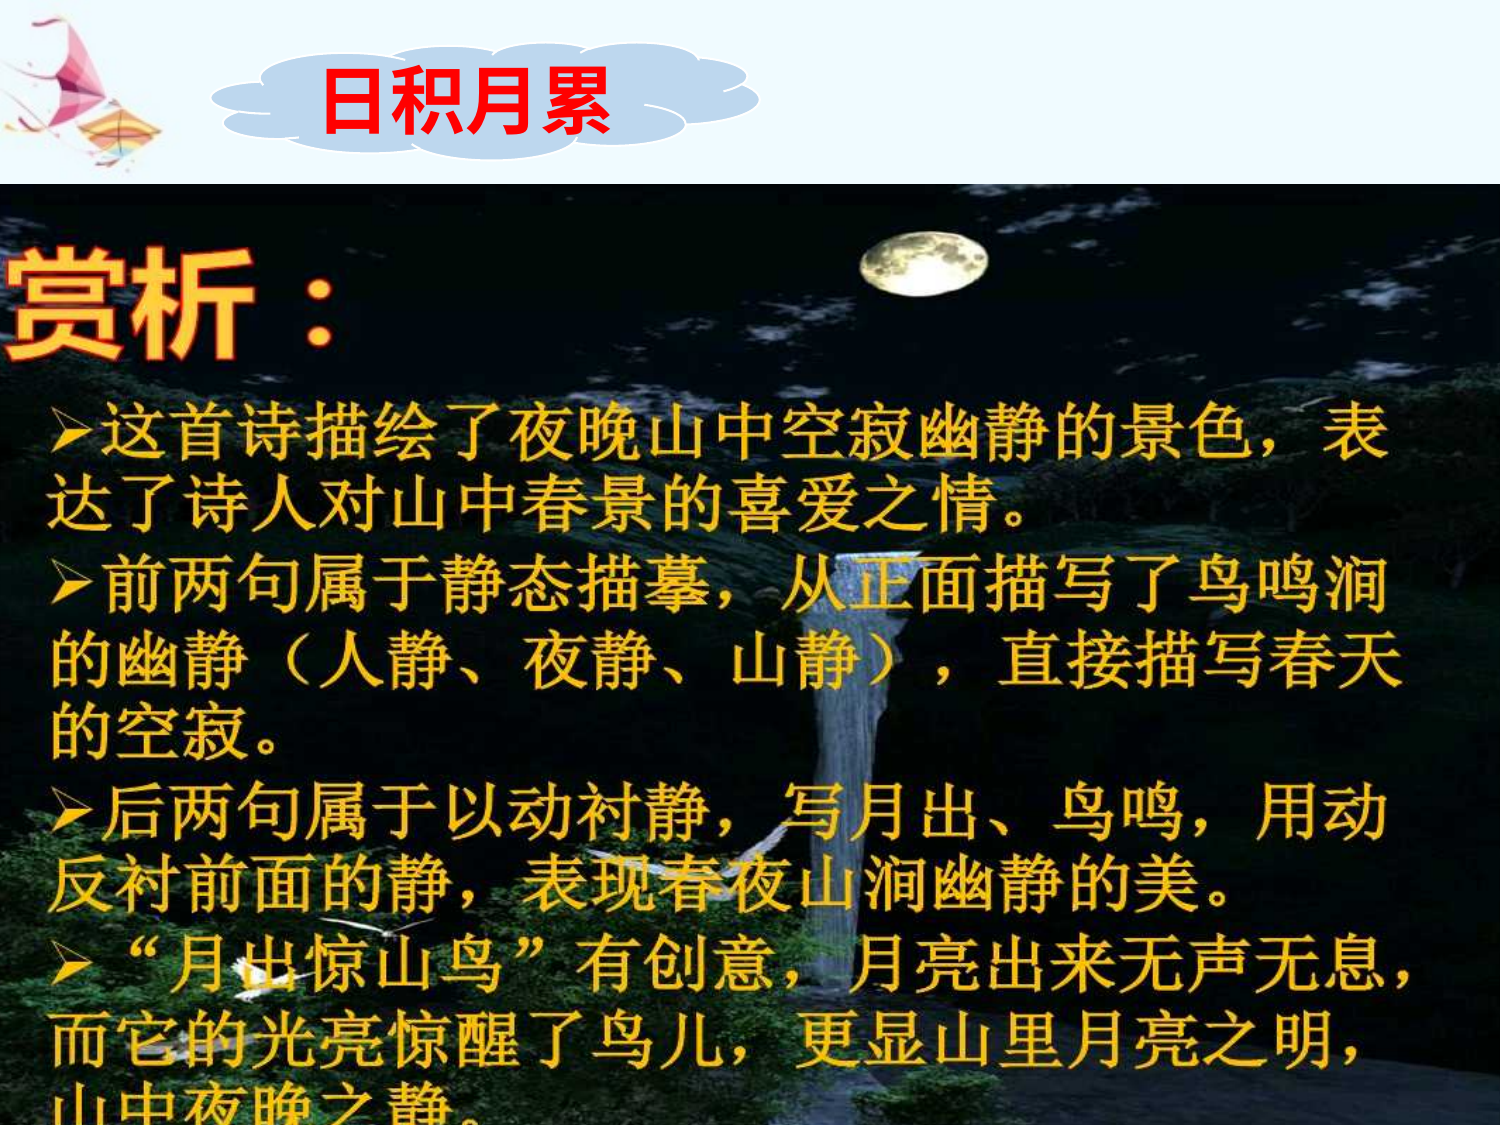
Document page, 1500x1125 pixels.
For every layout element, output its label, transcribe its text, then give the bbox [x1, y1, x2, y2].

picture [0, 0, 1500, 1125]
text_box 日积月累 [210, 42, 760, 161]
